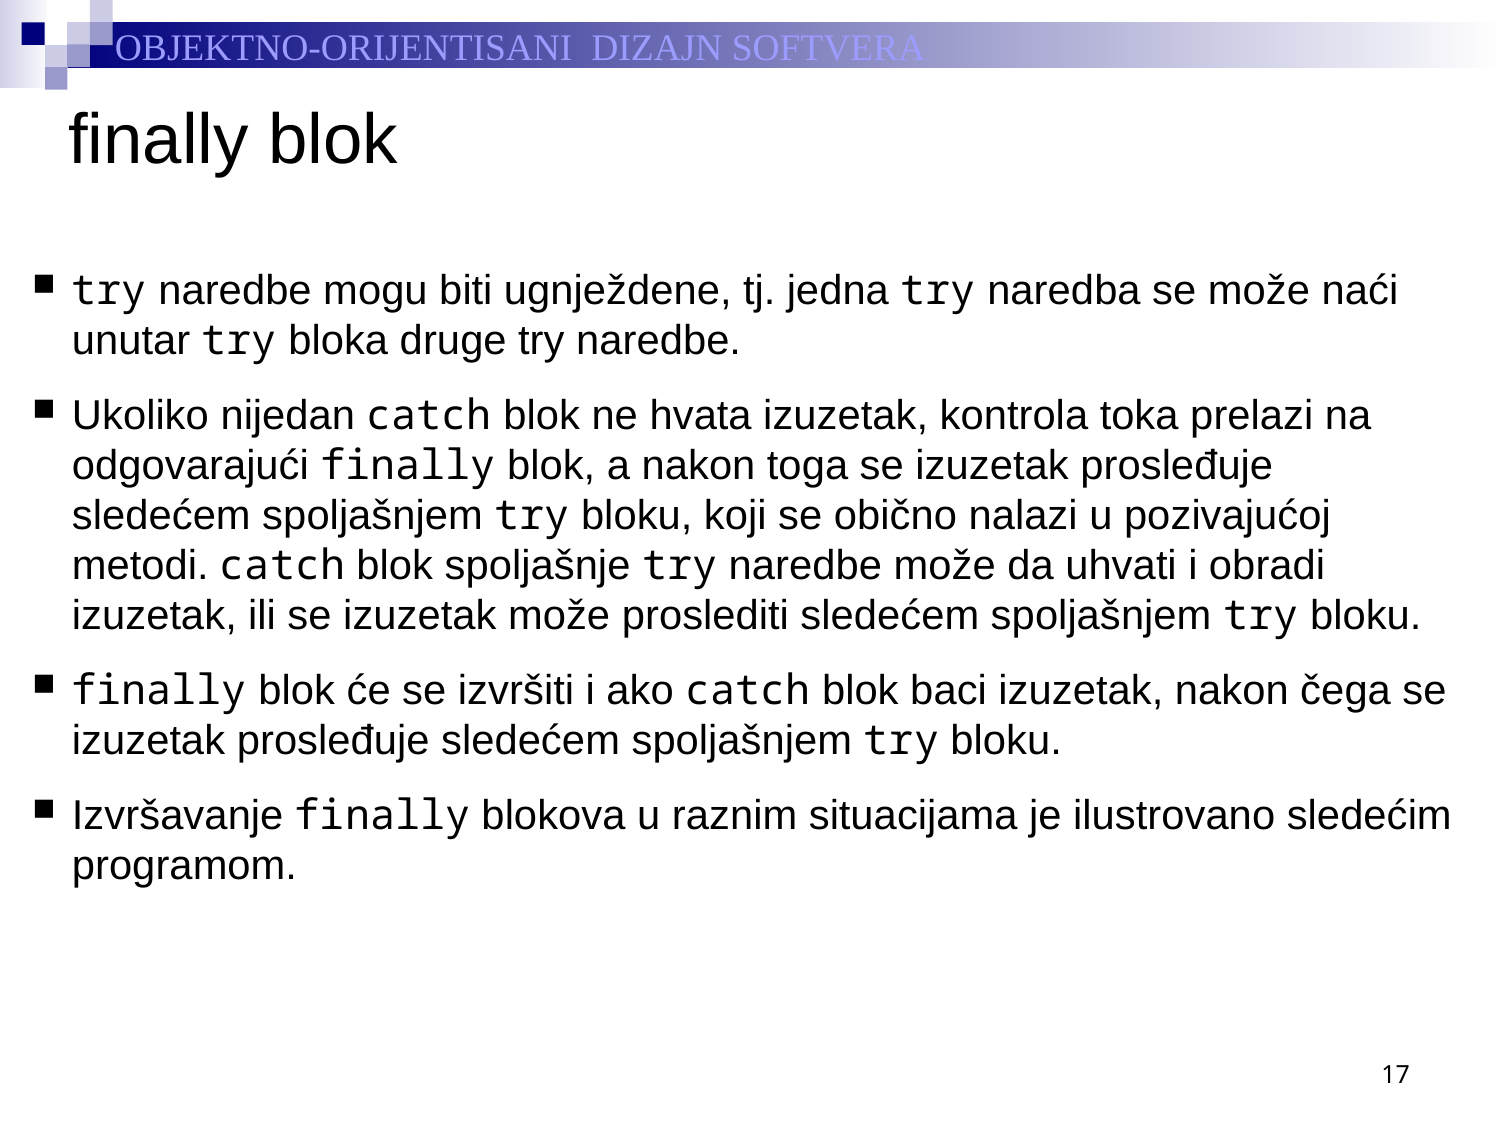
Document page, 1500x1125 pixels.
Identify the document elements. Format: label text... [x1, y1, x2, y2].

title finally blok [53, 86, 479, 185]
text_box try naredbe mogu biti ugnježdene, tj. jedna try naredba se može naći unutar try bloka druge try naredbe. Ukoliko nijedan catch blok ne hvata izuzetak, kontrola toka prelazi na odgovarajući finally blok, a nakon toga se izuzetak prosleđuje sledećem spoljašnjem try bloku, koji se obično nalazi u pozivajućoj metodi. catch blok spoljašnje try naredbe može da uhvati i obradi izuzetak, ili se izuzetak može proslediti sledećem spoljašnjem try bloku. finally blok će se izvršiti i ako catch blok baci izuzetak, nakon čega se izuzetak prosleđuje sledećem spoljašnjem try bloku. Izvršavanje finally blokova u raznim situacijama je ilustrovano sledećim programom. [17, 255, 1477, 917]
slide_number 17 [1074, 1024, 1426, 1101]
